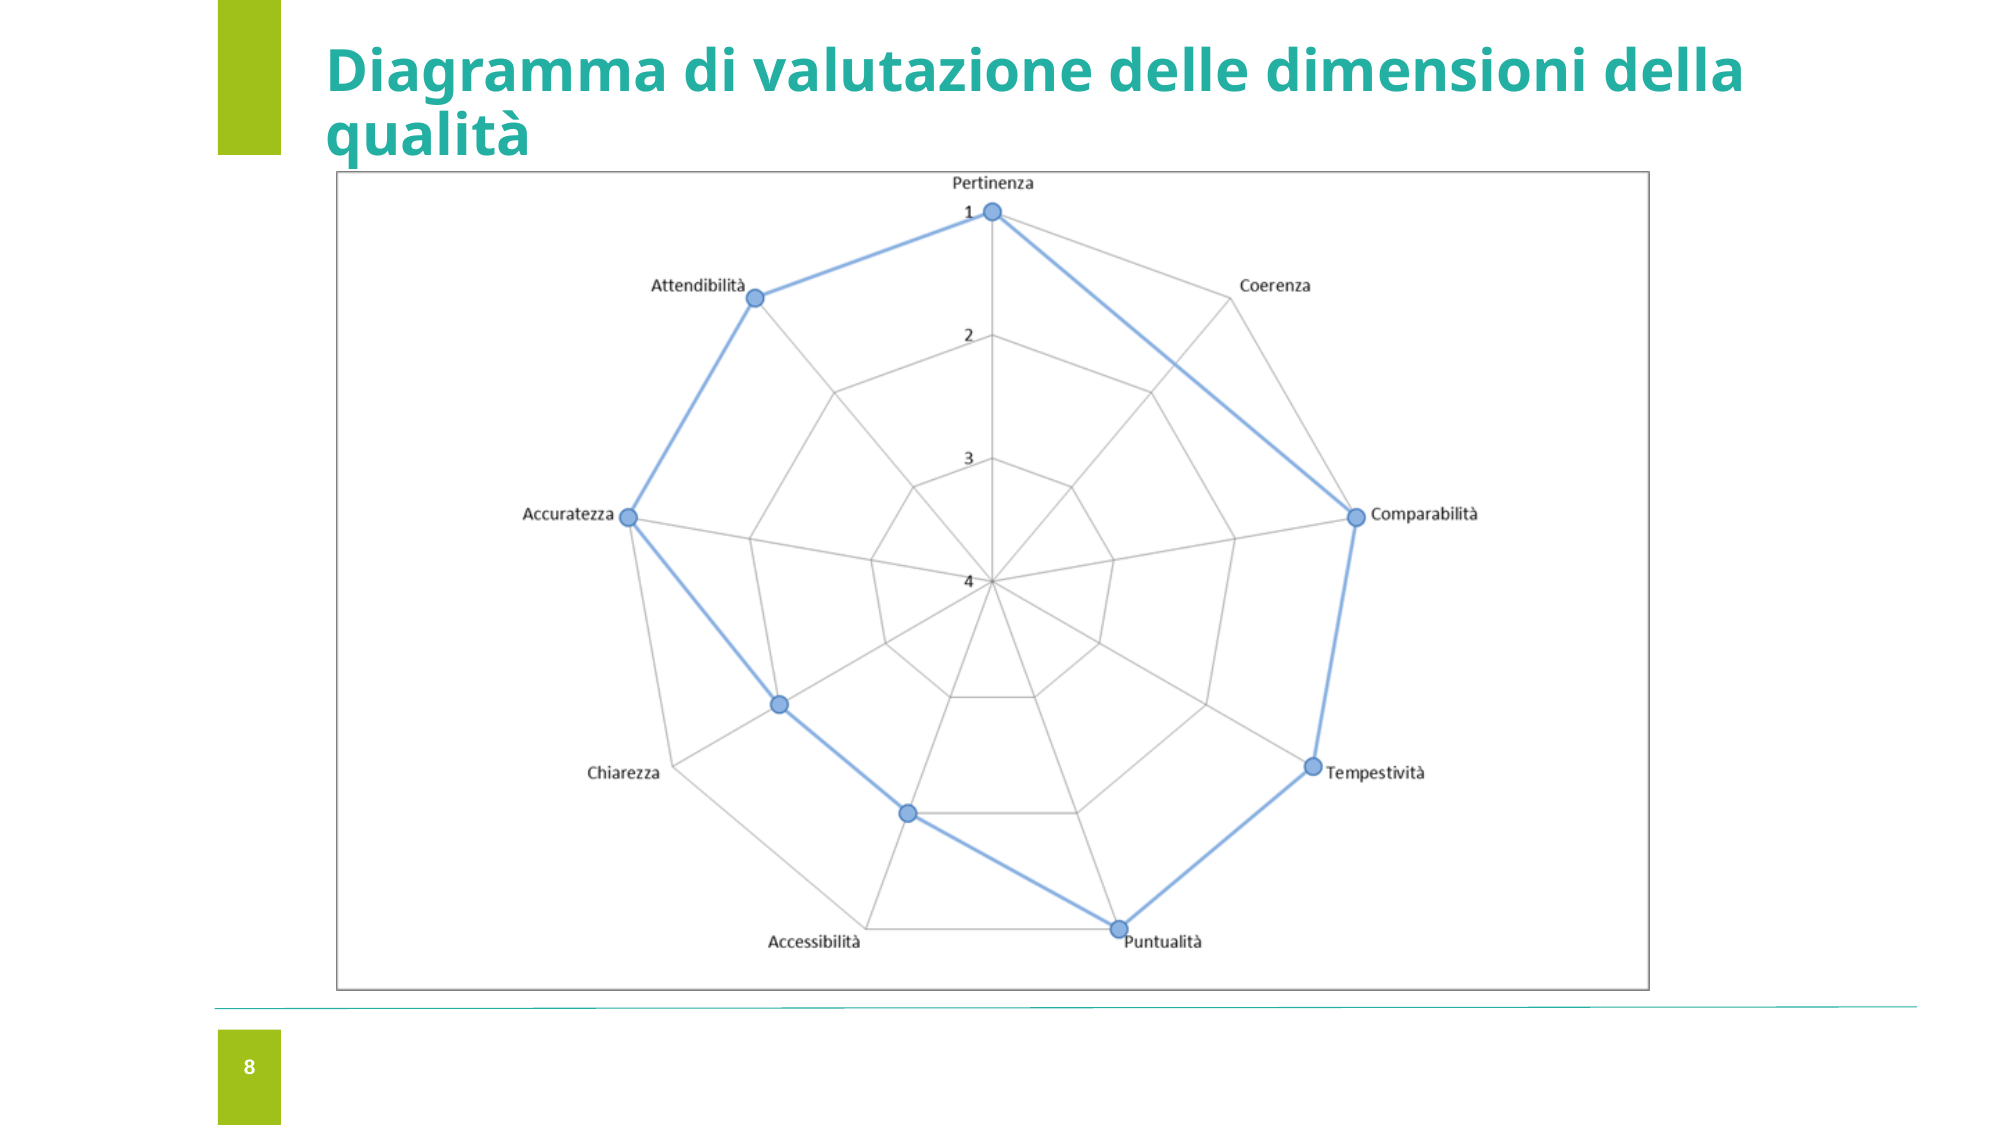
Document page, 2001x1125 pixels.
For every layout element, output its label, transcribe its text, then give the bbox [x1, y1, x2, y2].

picture [336, 171, 1650, 991]
title Diagramma di valutazione delle dimensioni della qualità [325, 32, 1877, 168]
slide_number 7 [217, 1036, 281, 1097]
